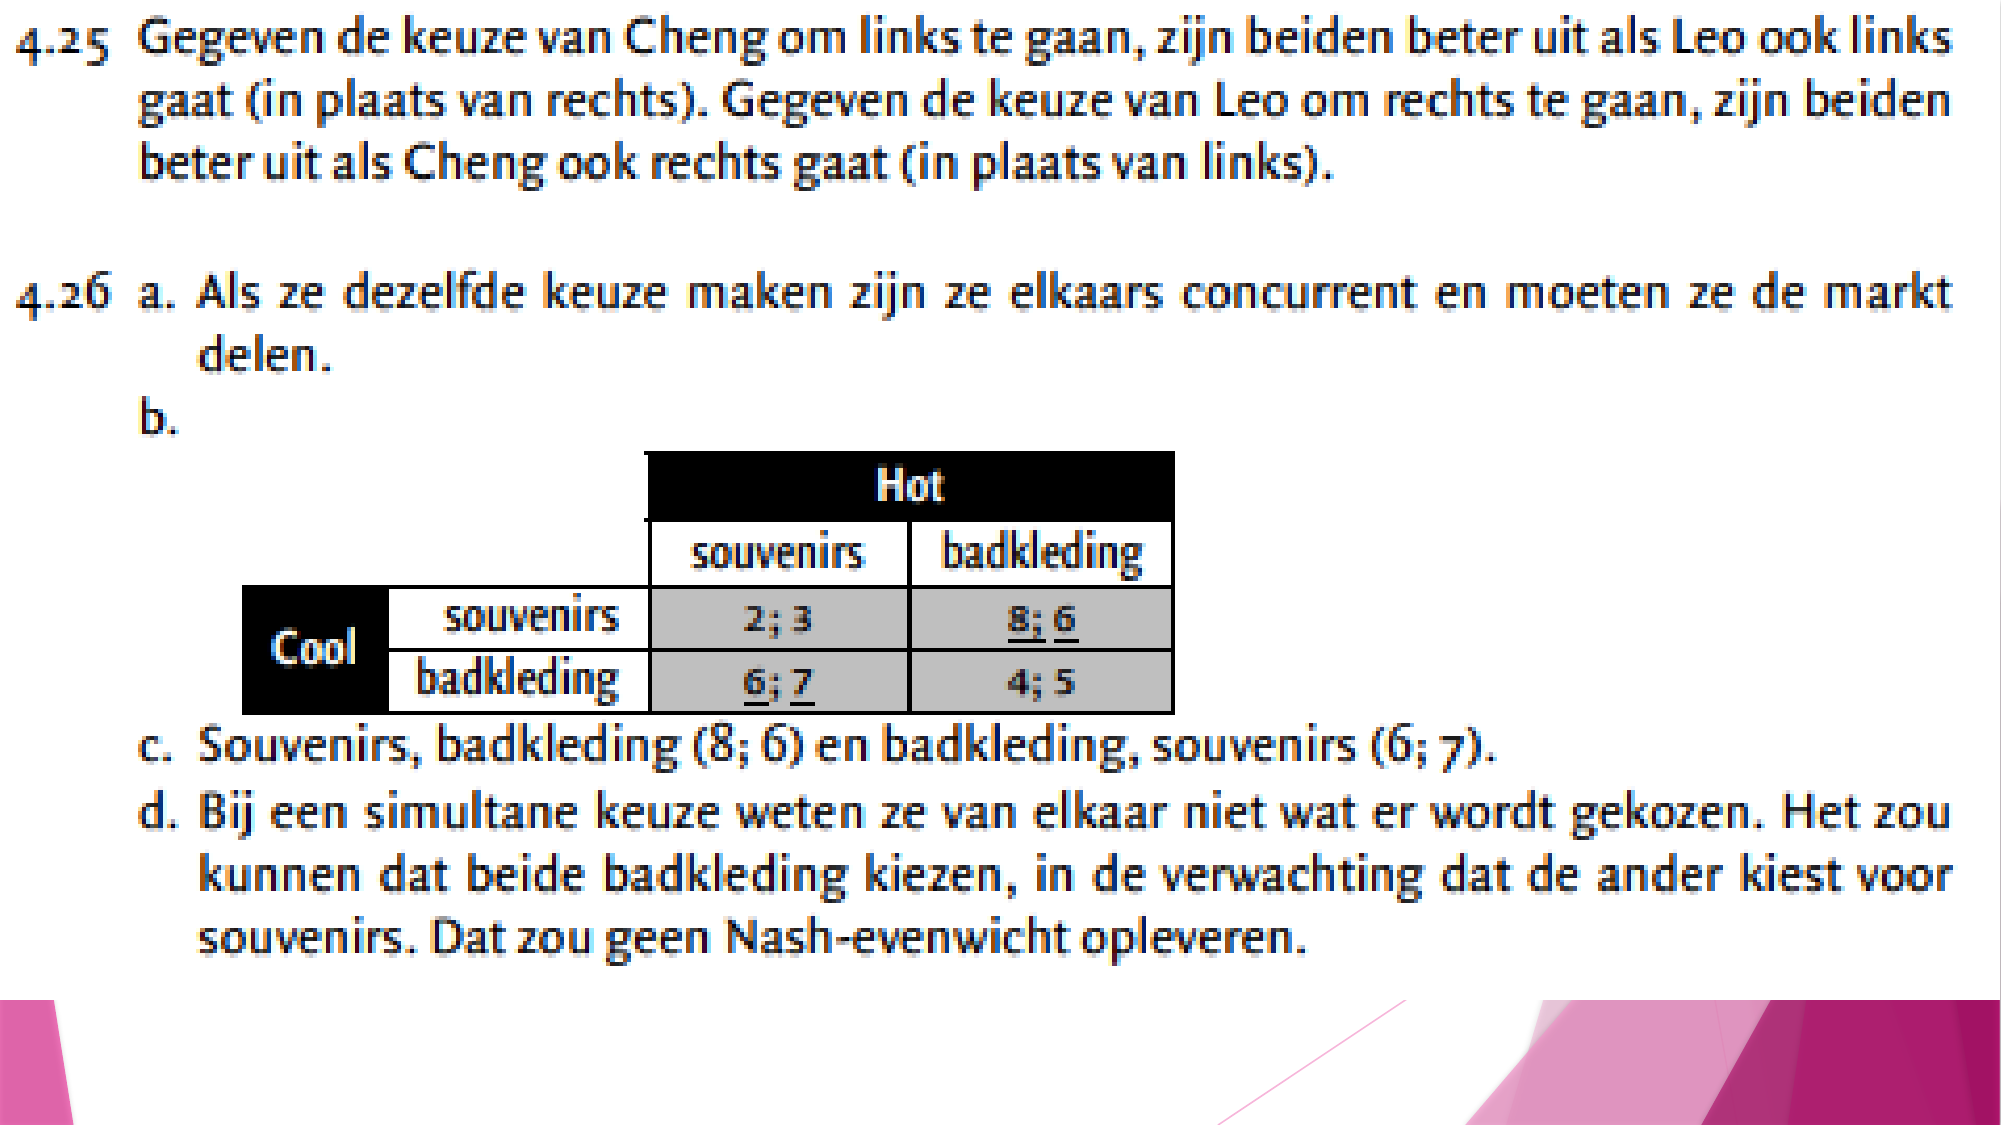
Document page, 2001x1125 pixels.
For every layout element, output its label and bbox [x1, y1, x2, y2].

picture [0, 0, 2000, 1001]
